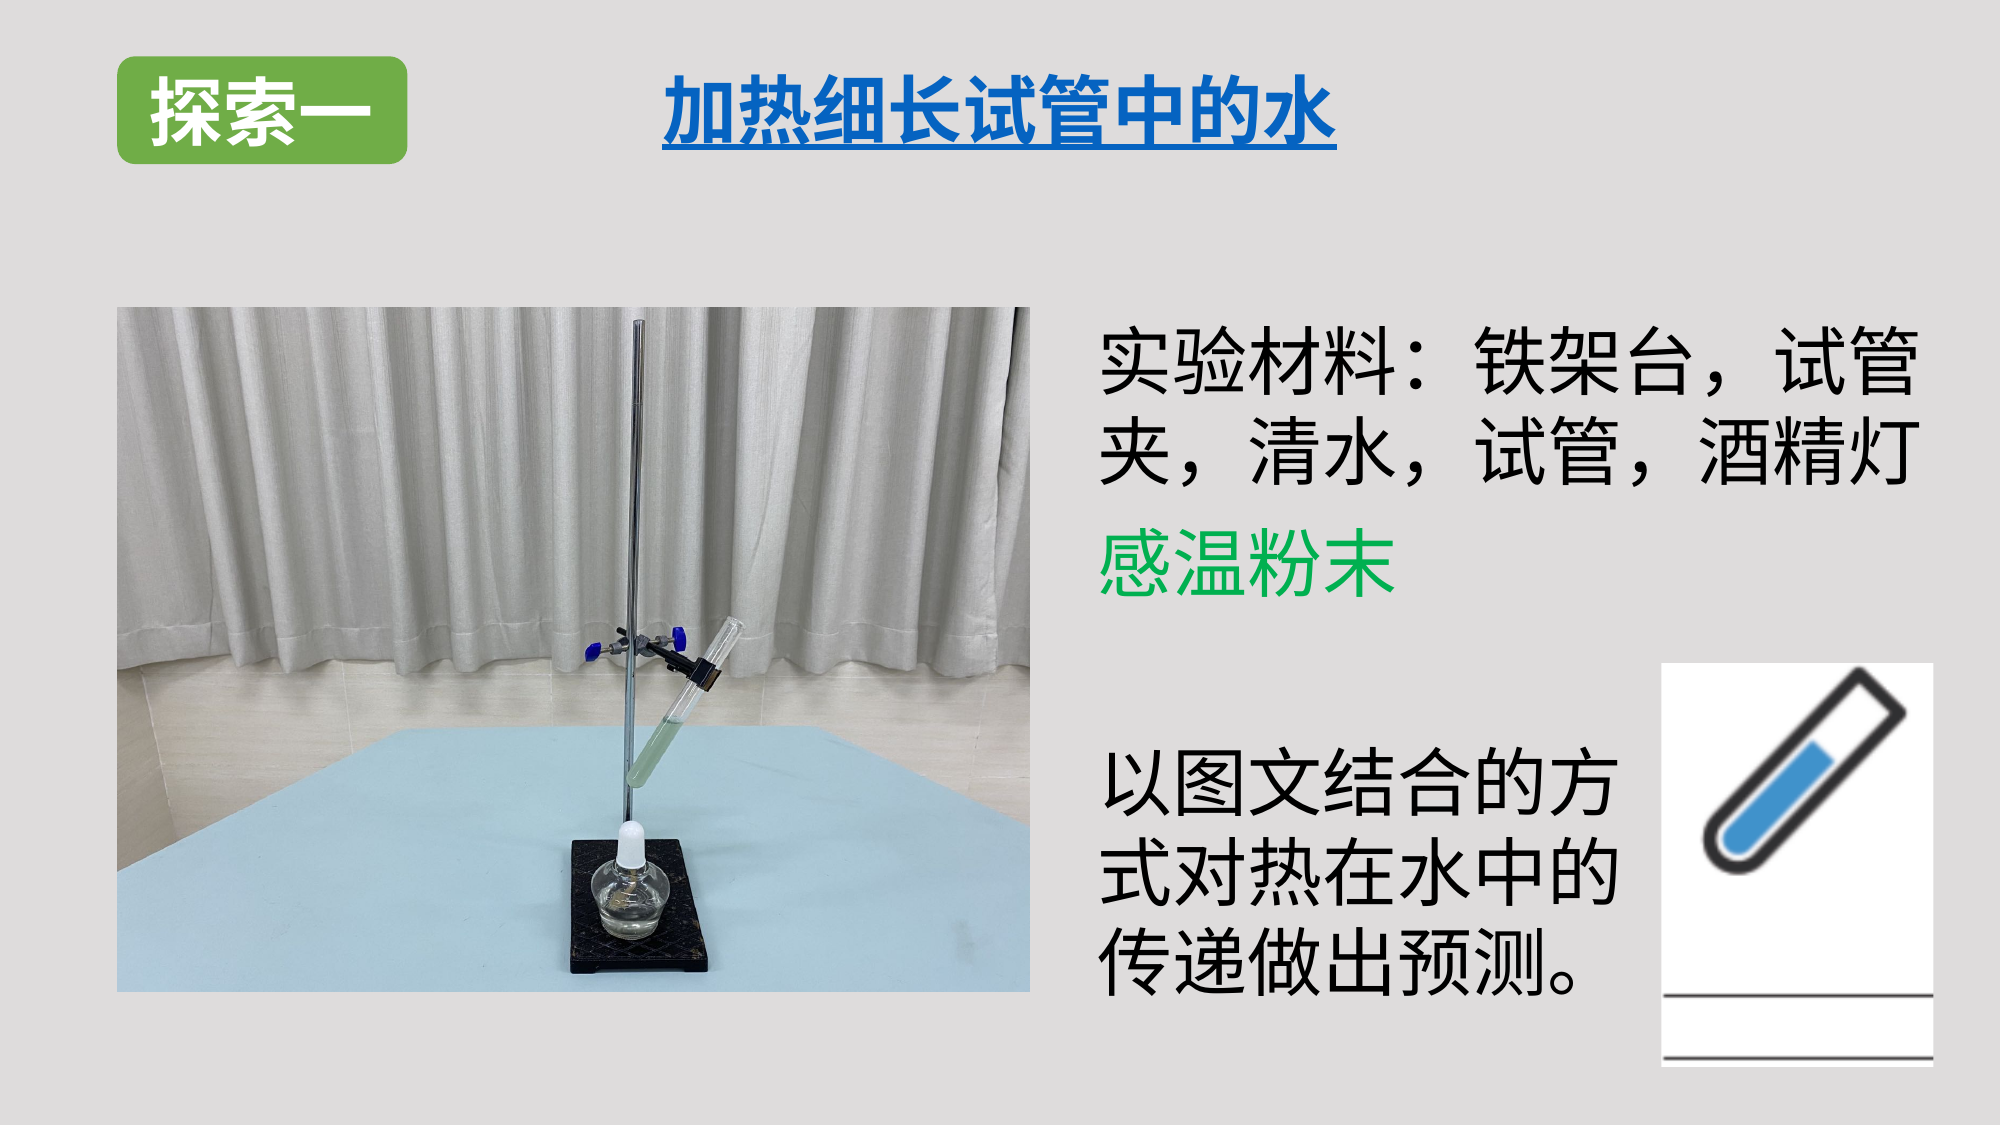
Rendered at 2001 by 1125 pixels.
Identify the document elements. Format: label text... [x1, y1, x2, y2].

text_box 实验材料：铁架台，试管夹，清水，试管，酒精灯 [1082, 307, 1956, 503]
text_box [117, 56, 408, 165]
text_box 加热细长试管中的水 [571, 56, 1429, 180]
picture [117, 307, 1030, 992]
text_box 感温粉末 [1082, 509, 1491, 615]
text_box 以图文结合的方式对热在水中的传递做出预测。 [1082, 727, 1661, 1013]
picture [1661, 663, 1934, 1067]
